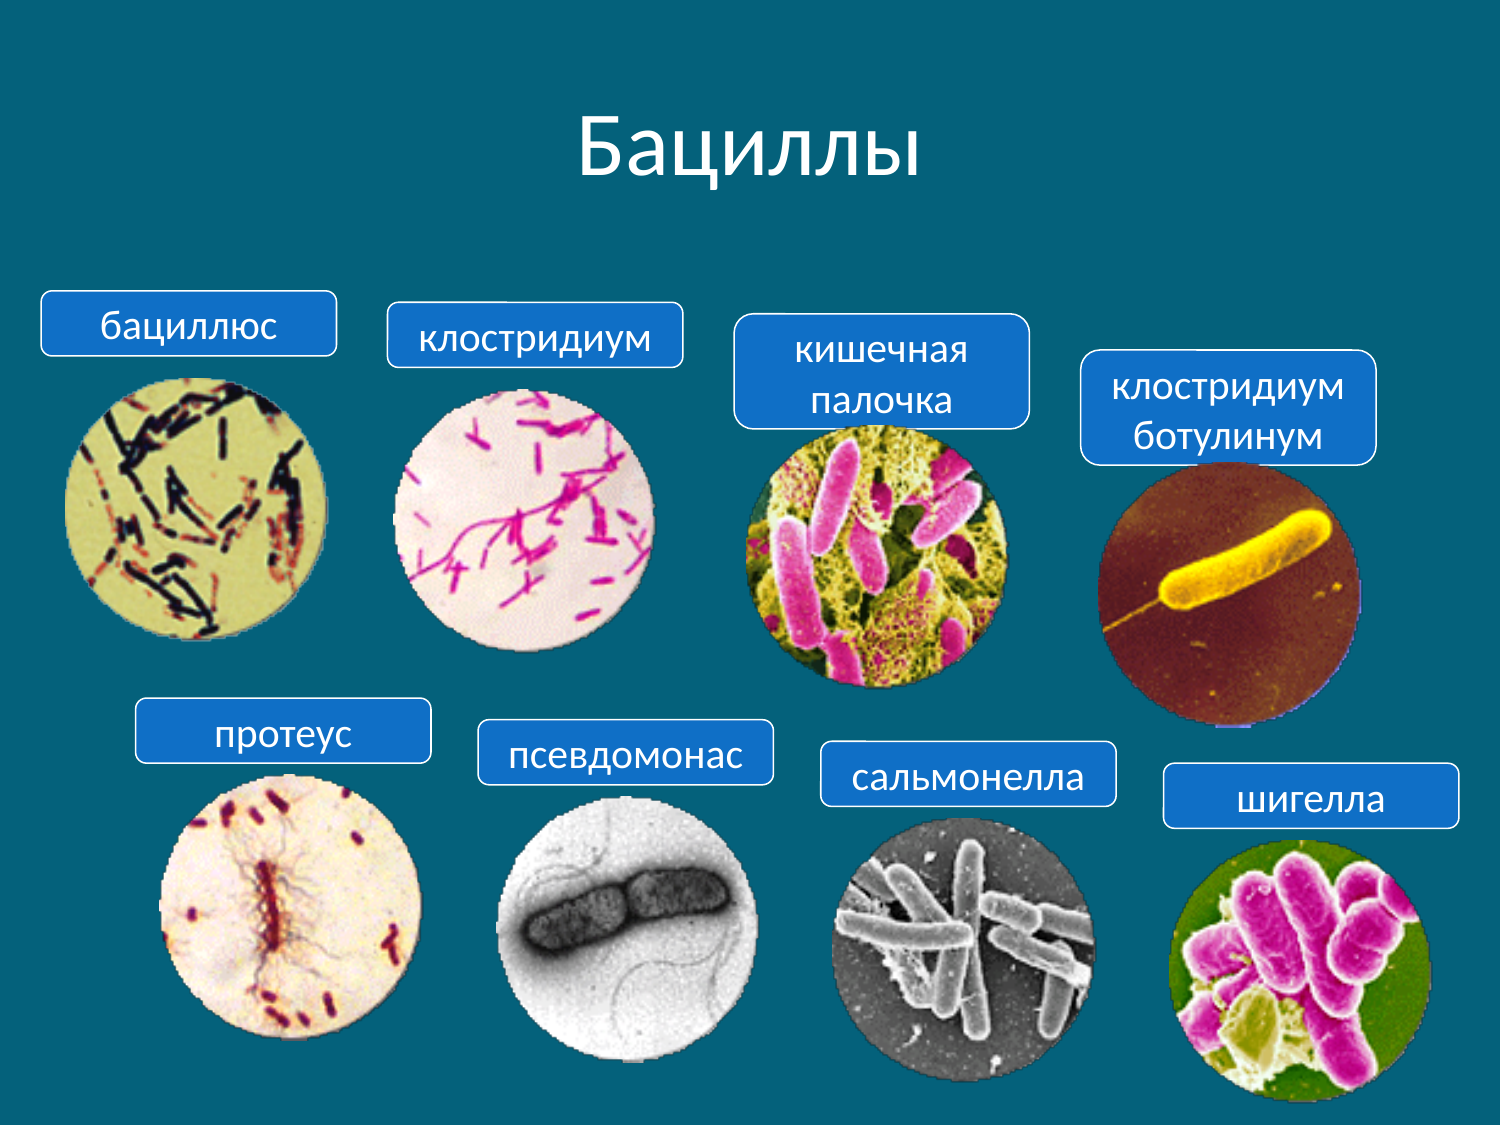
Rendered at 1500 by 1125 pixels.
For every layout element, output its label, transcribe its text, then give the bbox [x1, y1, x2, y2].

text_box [820, 741, 1117, 1085]
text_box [733, 313, 1030, 692]
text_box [1163, 763, 1460, 1107]
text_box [135, 697, 432, 1041]
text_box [1080, 349, 1377, 729]
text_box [477, 719, 774, 1063]
title Бациллы [75, 45, 1425, 233]
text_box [387, 302, 684, 656]
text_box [40, 290, 337, 644]
